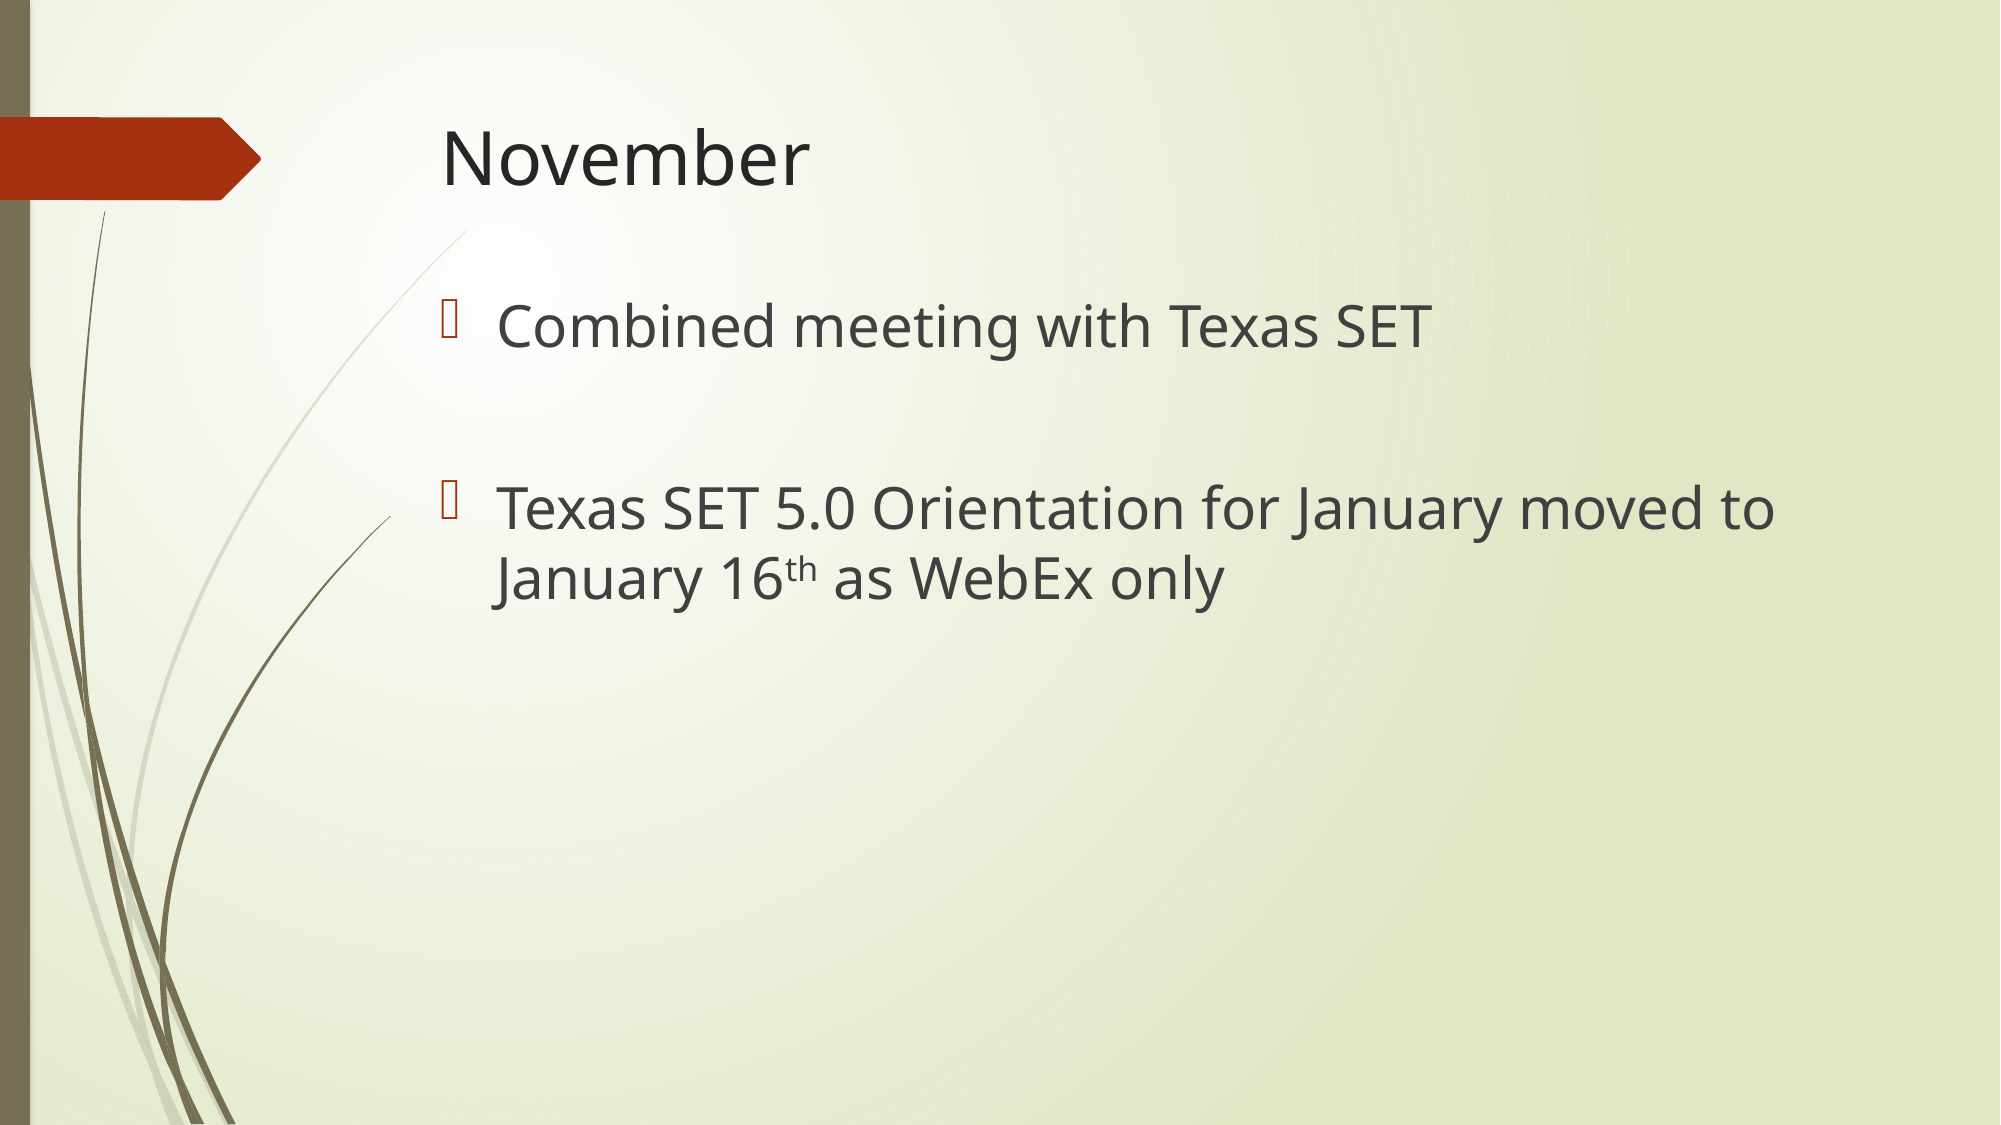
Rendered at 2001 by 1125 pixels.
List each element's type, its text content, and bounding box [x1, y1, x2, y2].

title November [425, 102, 1888, 282]
list Combined meeting with Texas SET Texas SET 5.0 Orientation for January moved to January 16th as WebEx only [424, 282, 1888, 1023]
